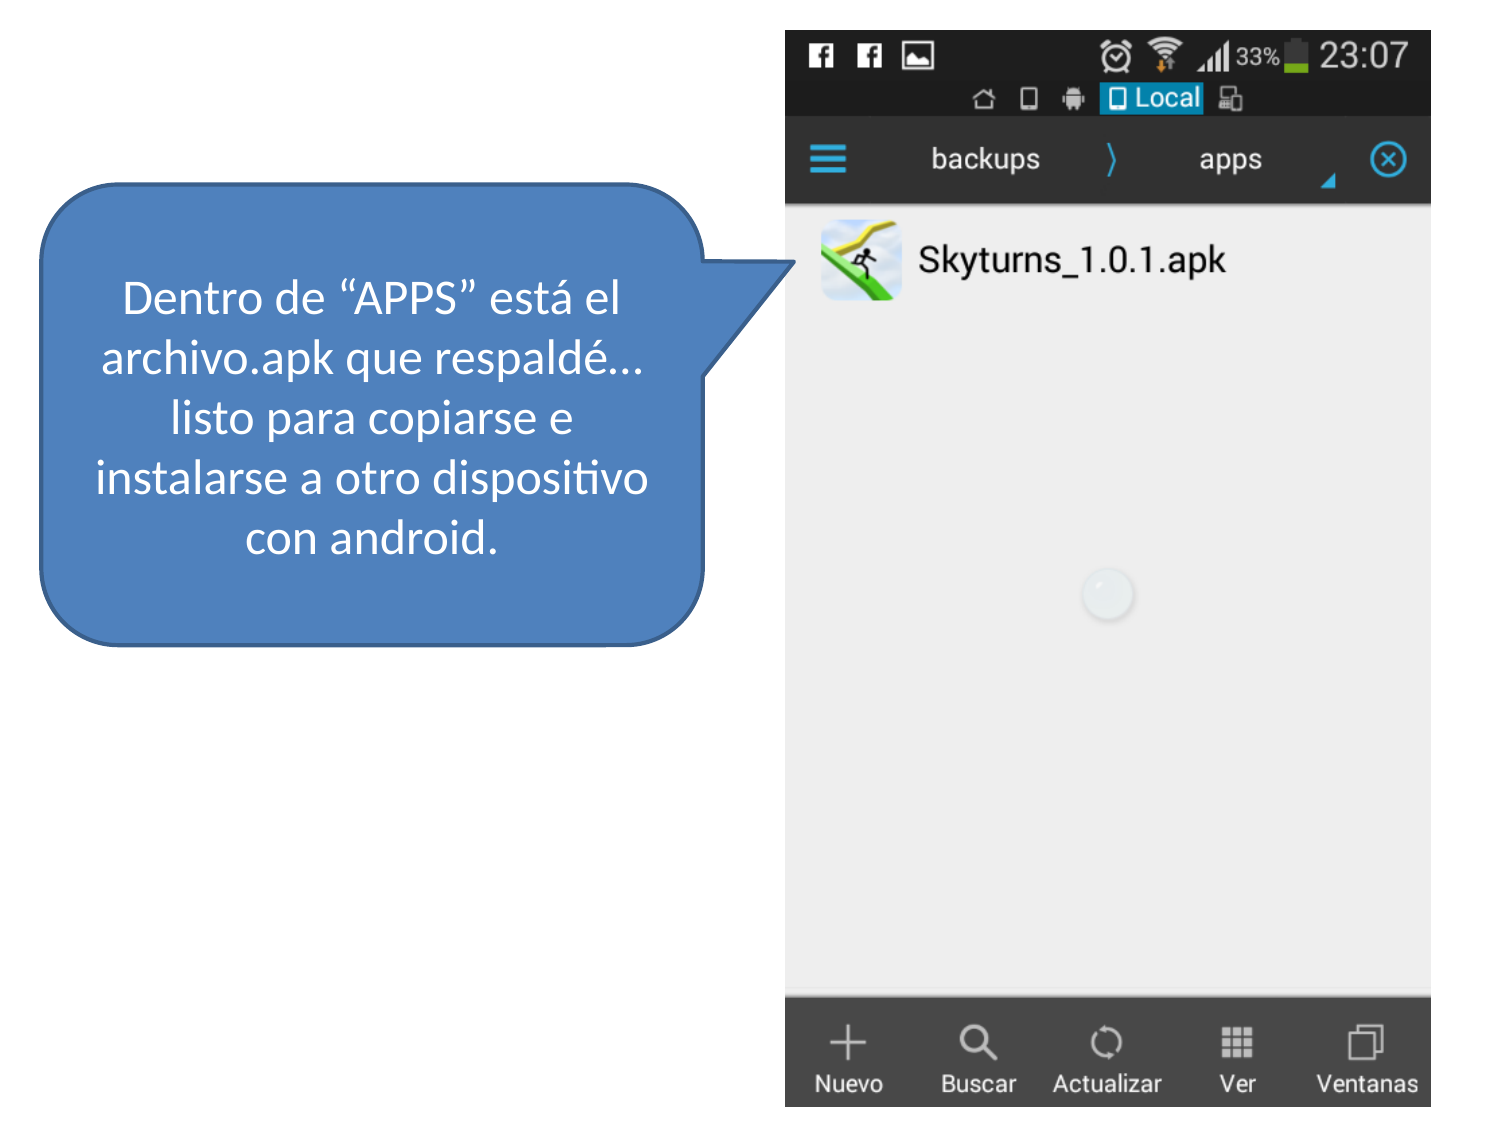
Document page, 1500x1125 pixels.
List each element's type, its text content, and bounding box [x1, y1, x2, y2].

text_box Dentro de “APPS” está el archivo.apk que respaldé… listo para copiarse e instalarse a otro dispositivo con android. [39, 182, 780, 648]
picture [785, 30, 1432, 1107]
